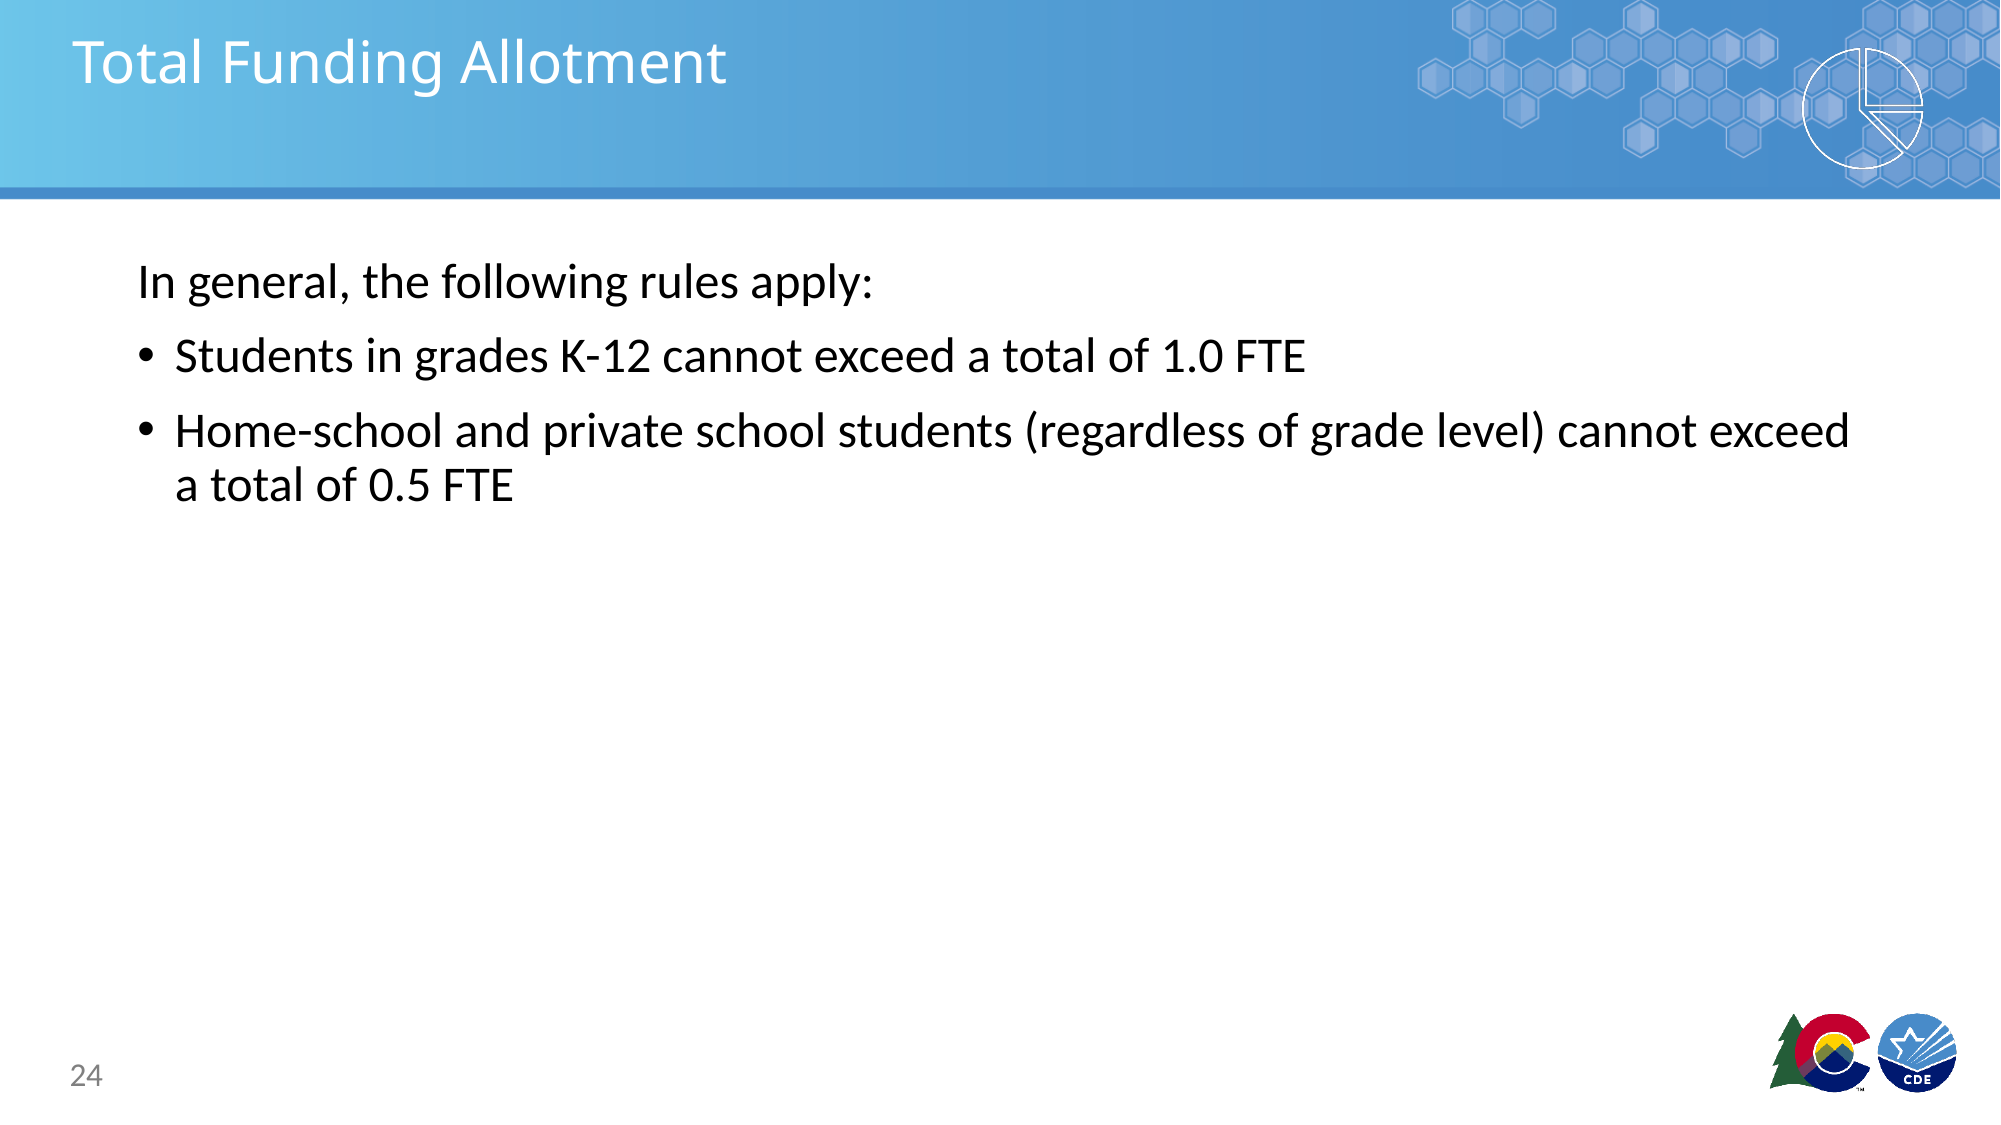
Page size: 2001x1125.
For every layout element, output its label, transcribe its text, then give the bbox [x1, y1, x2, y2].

picture [1768, 1012, 1957, 1093]
title Total Funding Allotment [72, 33, 1396, 182]
picture [0, 0, 2000, 200]
list In general, the following rules apply: Students in grades K-12 cannot exceed a total of 1.0 FTE Home-school and private school students (regardless of grade level) cannot exceed a total of 0.5 FTE [137, 254, 1863, 969]
slide_number 24 [54, 1042, 505, 1103]
